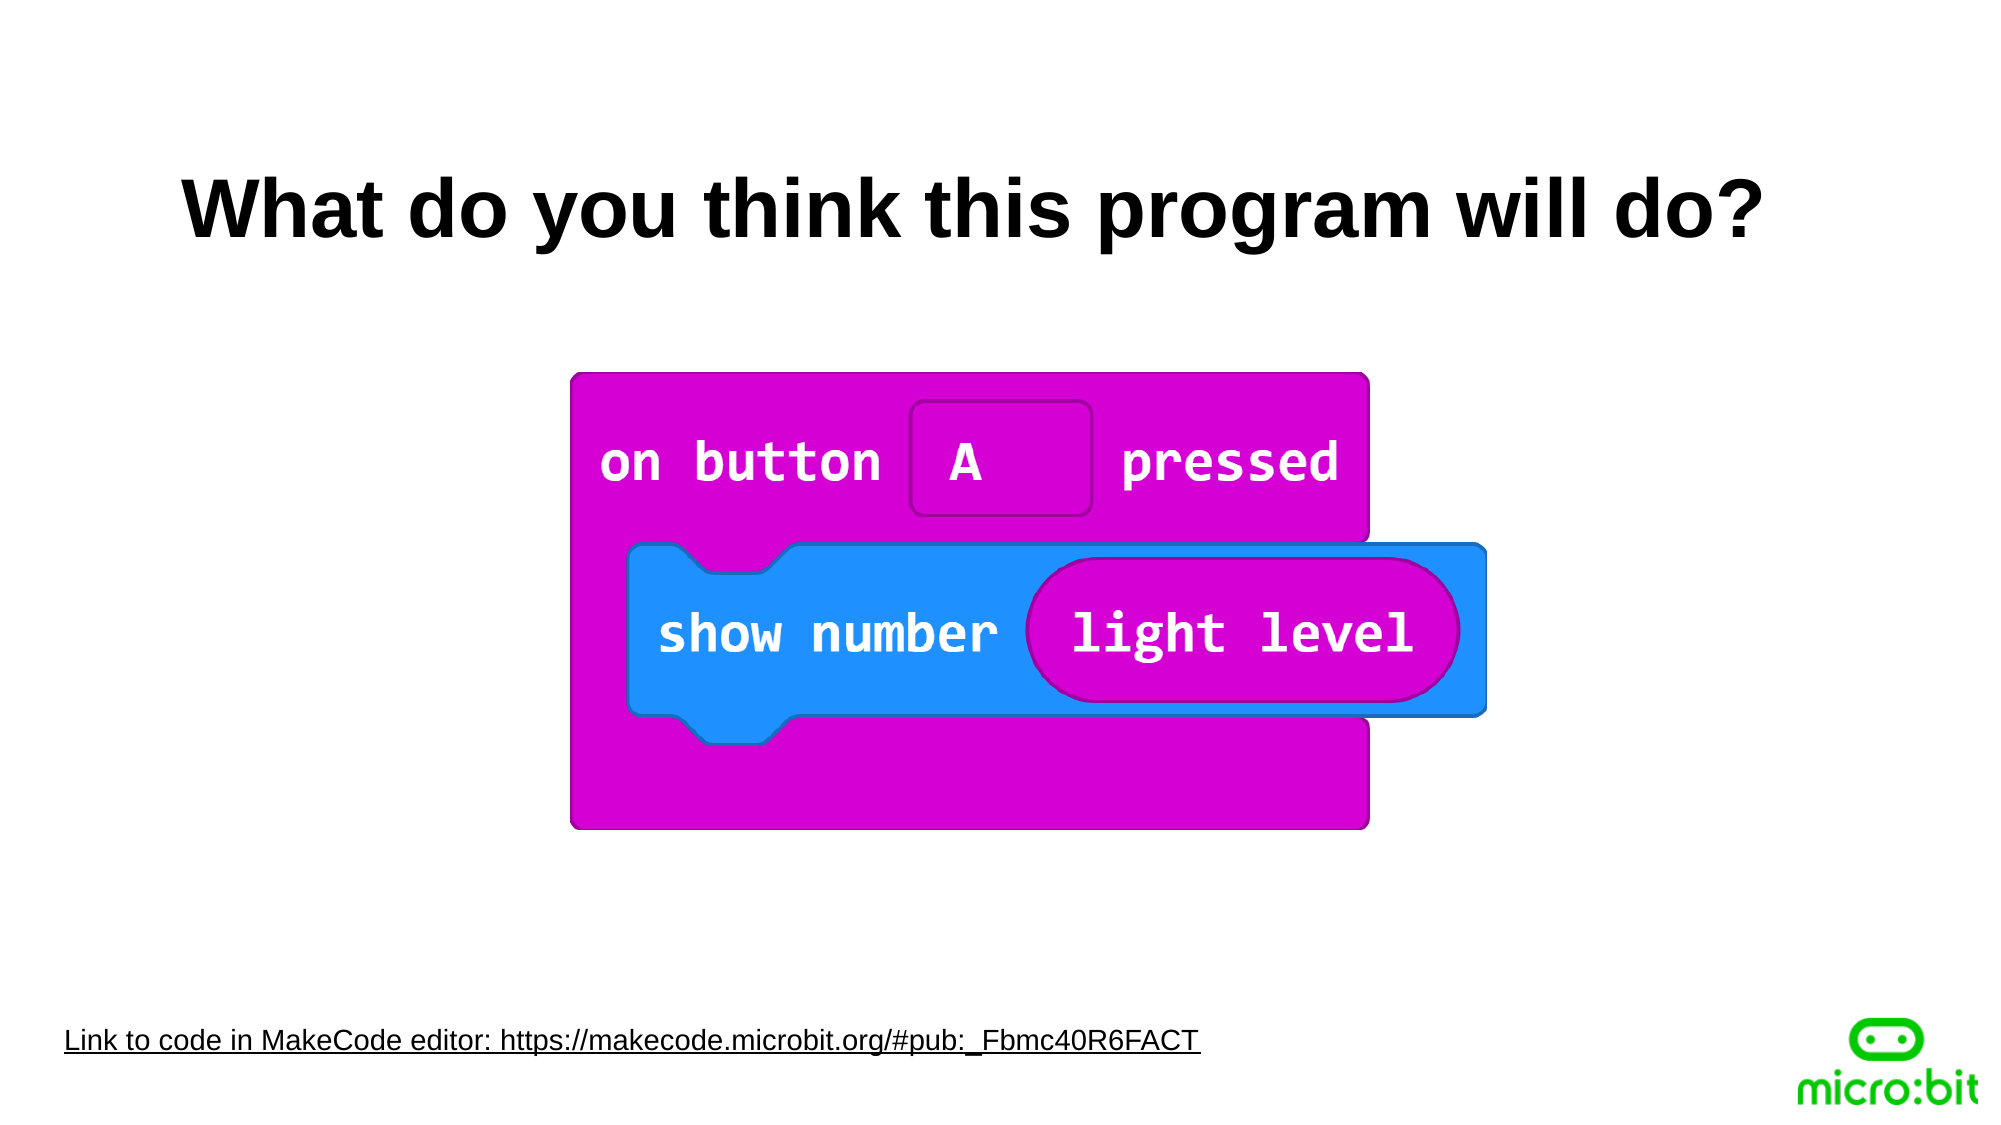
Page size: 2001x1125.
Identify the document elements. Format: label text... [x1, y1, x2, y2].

text_box What do you think this program will do? [166, 60, 1918, 884]
text_box Link to code in MakeCode editor: https://makecode.microbit.org/#pub:_Fbmc40R6FACT [49, 1014, 1224, 1064]
picture [1797, 1017, 1978, 1106]
picture [569, 372, 1487, 830]
